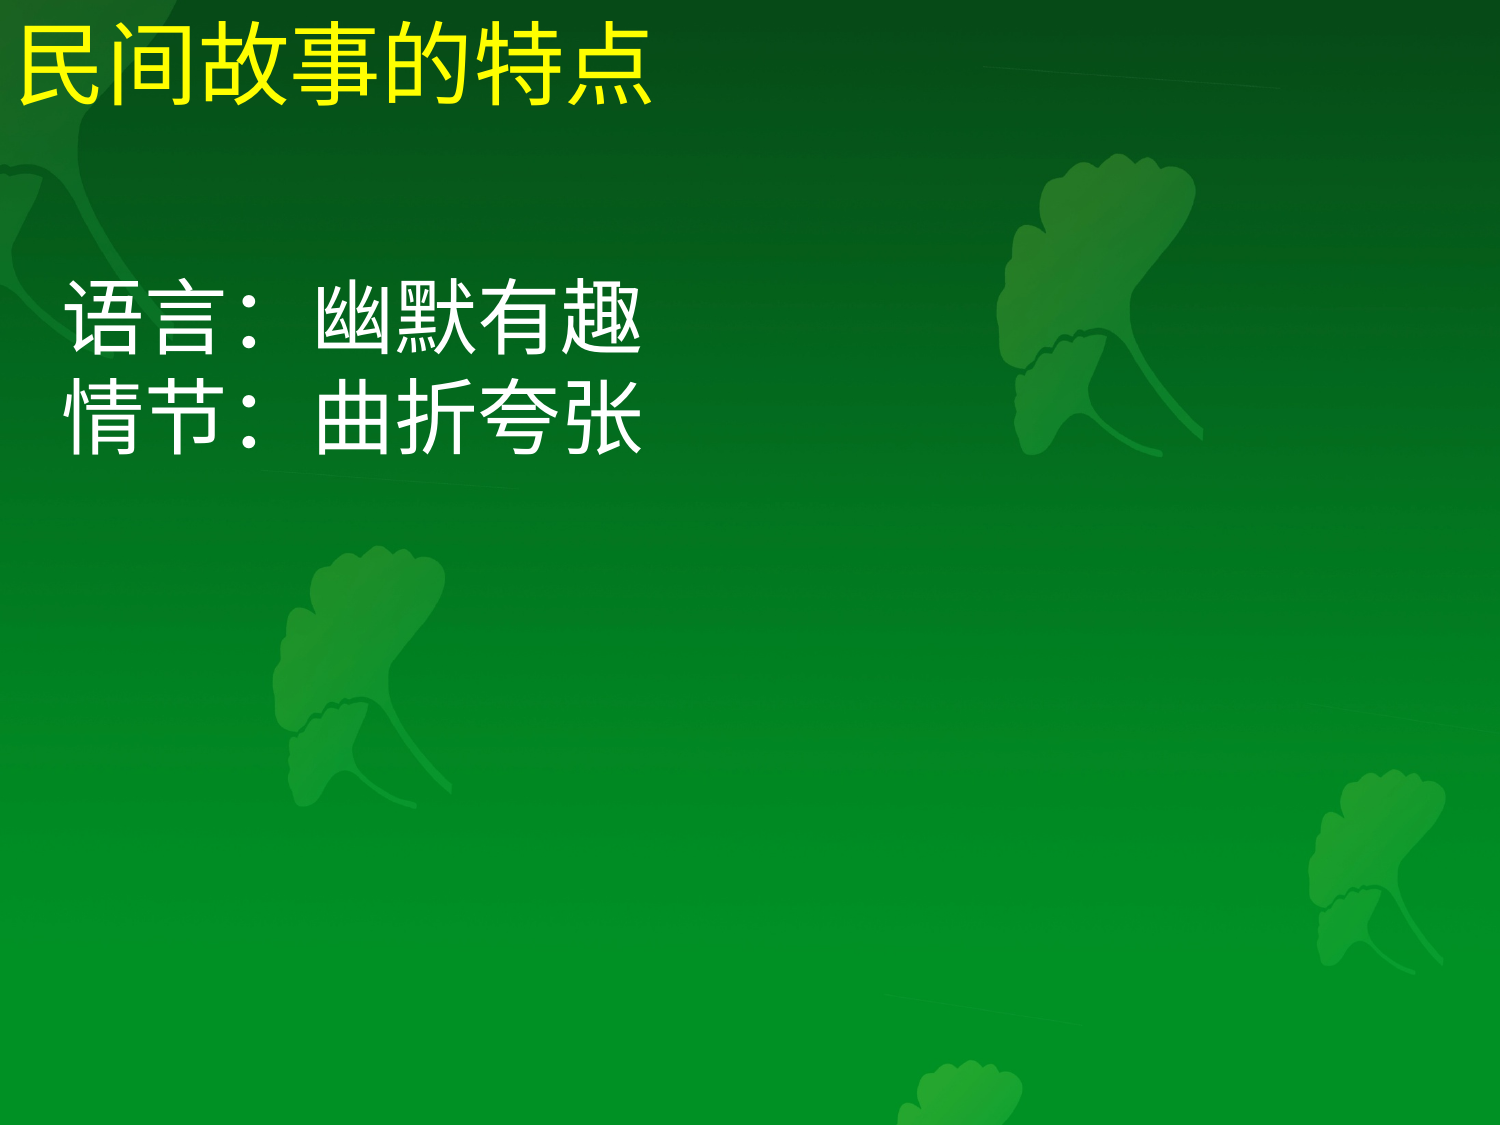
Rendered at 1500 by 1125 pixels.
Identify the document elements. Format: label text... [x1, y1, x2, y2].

text_box 民间故事的特点 [0, 0, 1360, 125]
text_box 语言：幽默有趣 情节：曲折夸张 [46, 257, 1020, 473]
picture [0, 0, 1500, 1125]
